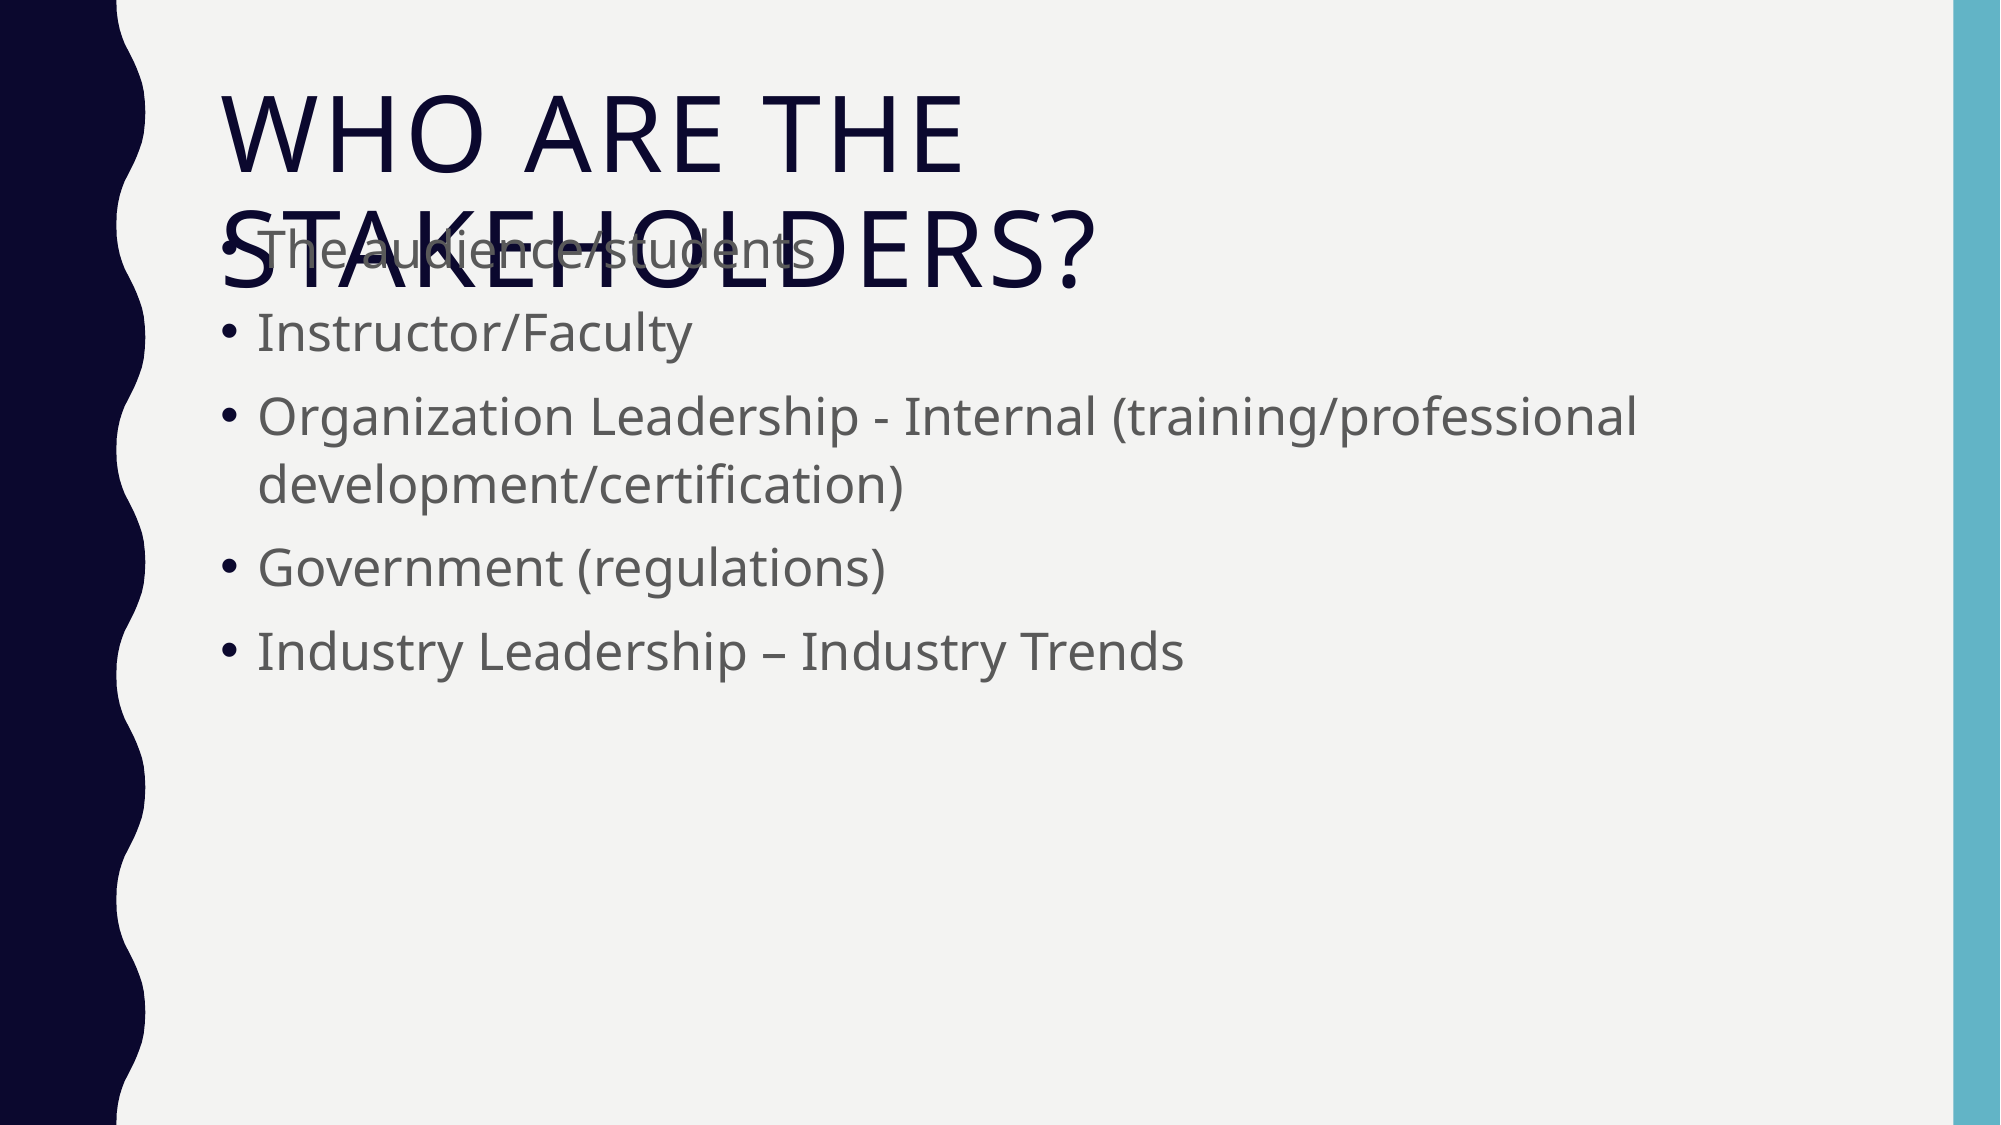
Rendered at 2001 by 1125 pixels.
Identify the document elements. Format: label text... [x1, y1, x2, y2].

list The audience/students Instructor/Faculty Organization Leadership - Internal (training/professional development/certification) Government (regulations) Industry Leadership – Industry Trends [205, 202, 1875, 793]
title Who are the stakeholders? [205, 73, 1875, 202]
